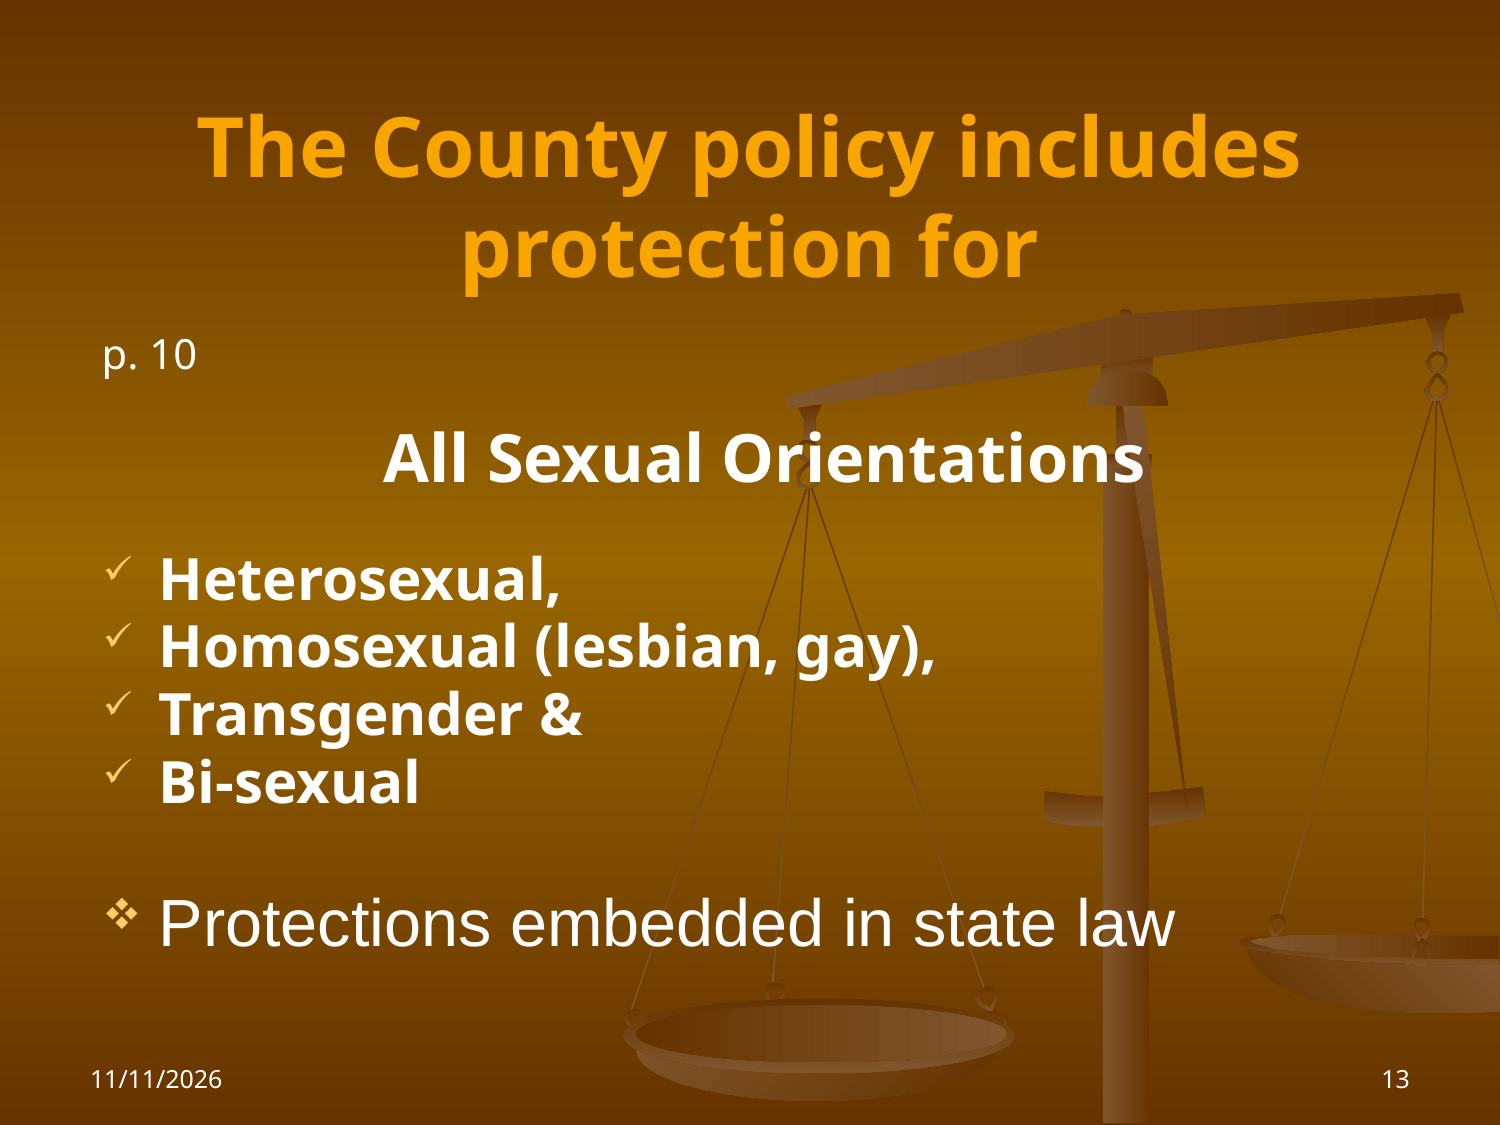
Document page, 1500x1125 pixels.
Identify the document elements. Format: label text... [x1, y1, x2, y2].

text_box p. 10 [86, 320, 213, 386]
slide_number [74, 1029, 426, 1106]
title The County policy includes protection for [74, 99, 1426, 288]
slide_number 13 [1074, 1038, 1426, 1106]
list All Sexual Orientations Heterosexual, Homosexual (lesbian, gay), Transgender & Bi-sexual Protections embedded in state law [87, 362, 1438, 1038]
